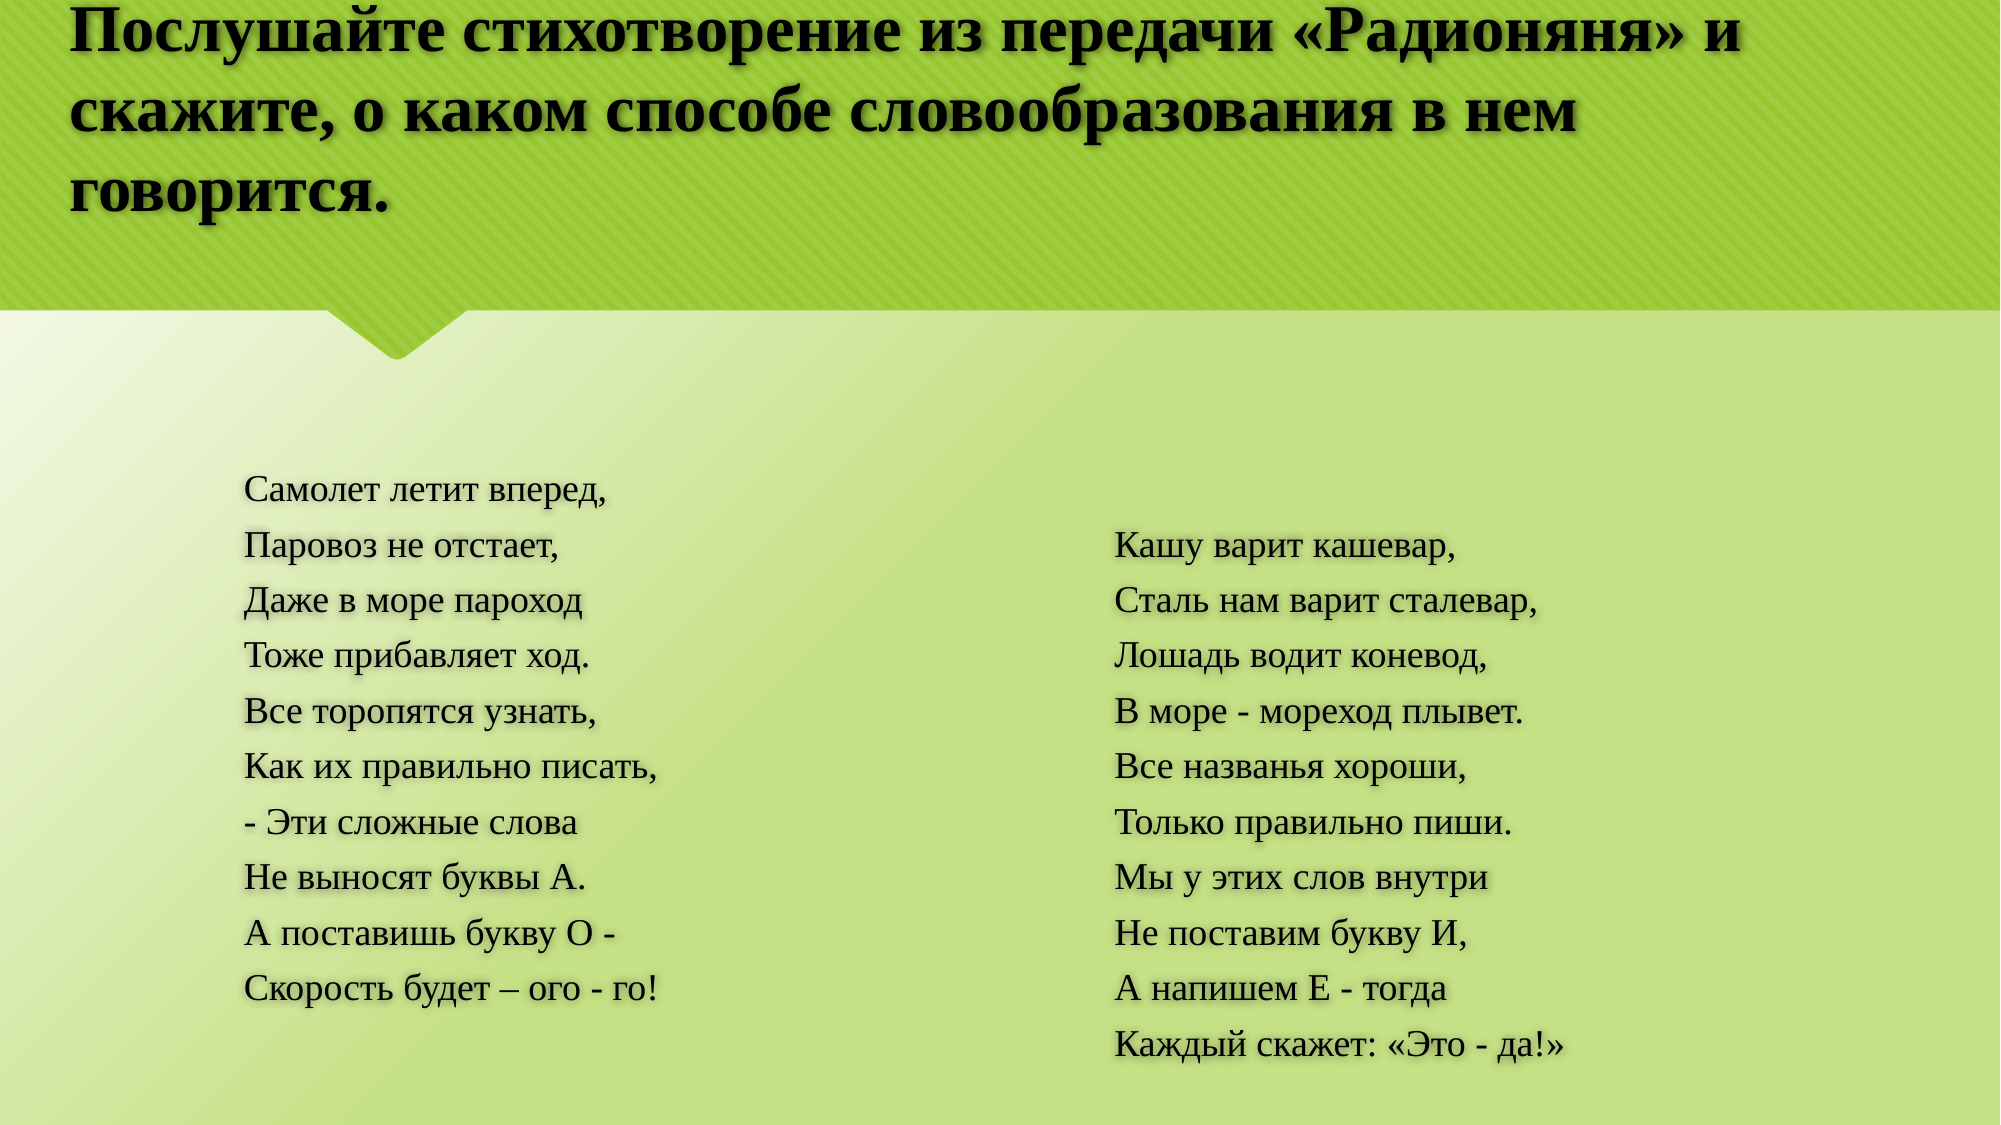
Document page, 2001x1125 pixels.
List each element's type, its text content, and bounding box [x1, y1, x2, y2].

list Самолет летит вперед, Паровоз не отстает, Даже в море пароход Тоже прибавляет ход. Все торопятся узнать, Как их правильно писать, - Эти сложные слова Не выносят буквы А. А поставишь букву О - Скорость будет – ого - го! Кашу варит кашевар, Сталь нам варит сталевар, Лошадь водит коневод, В море - мореход плывет. Все названья хороши, Только правильно пиши. Мы у этих слов внутри Не поставим букву И, А напишем Е - тогда Каждый скажет: «Это - да!» [228, 334, 2000, 1094]
title Послушайте стихотворение из передачи «Радионяня» и скажите, о каком способе словообразования в нем говорится. [54, 73, 1931, 233]
